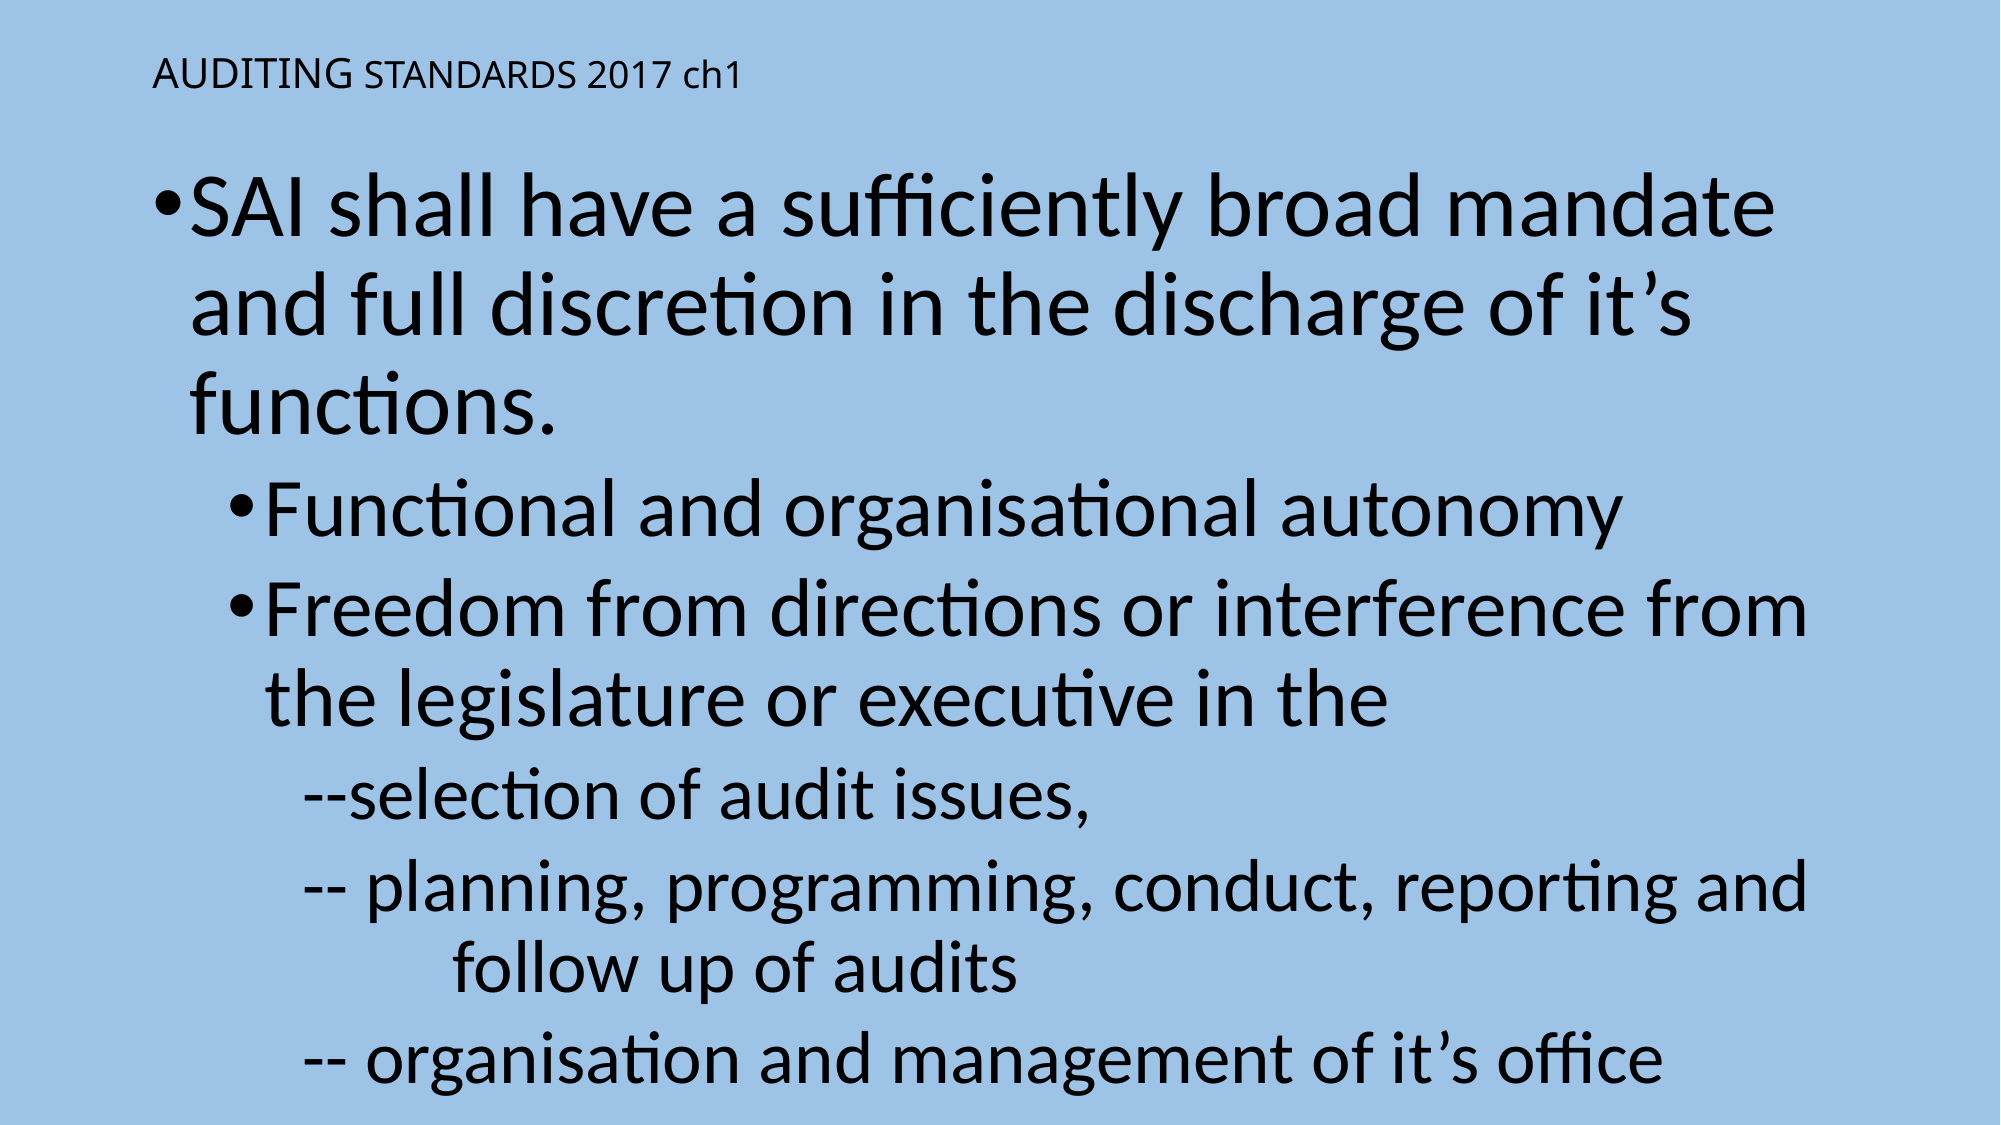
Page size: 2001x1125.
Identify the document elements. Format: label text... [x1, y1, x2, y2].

list SAI shall have a sufficiently broad mandate and full discretion in the discharge of it’s functions. Functional and organisational autonomy Freedom from directions or interference from the legislature or executive in the --selection of audit issues, -- planning, programming, conduct, reporting and follow up of audits -- organisation and management of it’s office [137, 149, 1863, 1125]
title AUDITING STANDARDS 2017 ch1 [137, 0, 1863, 149]
